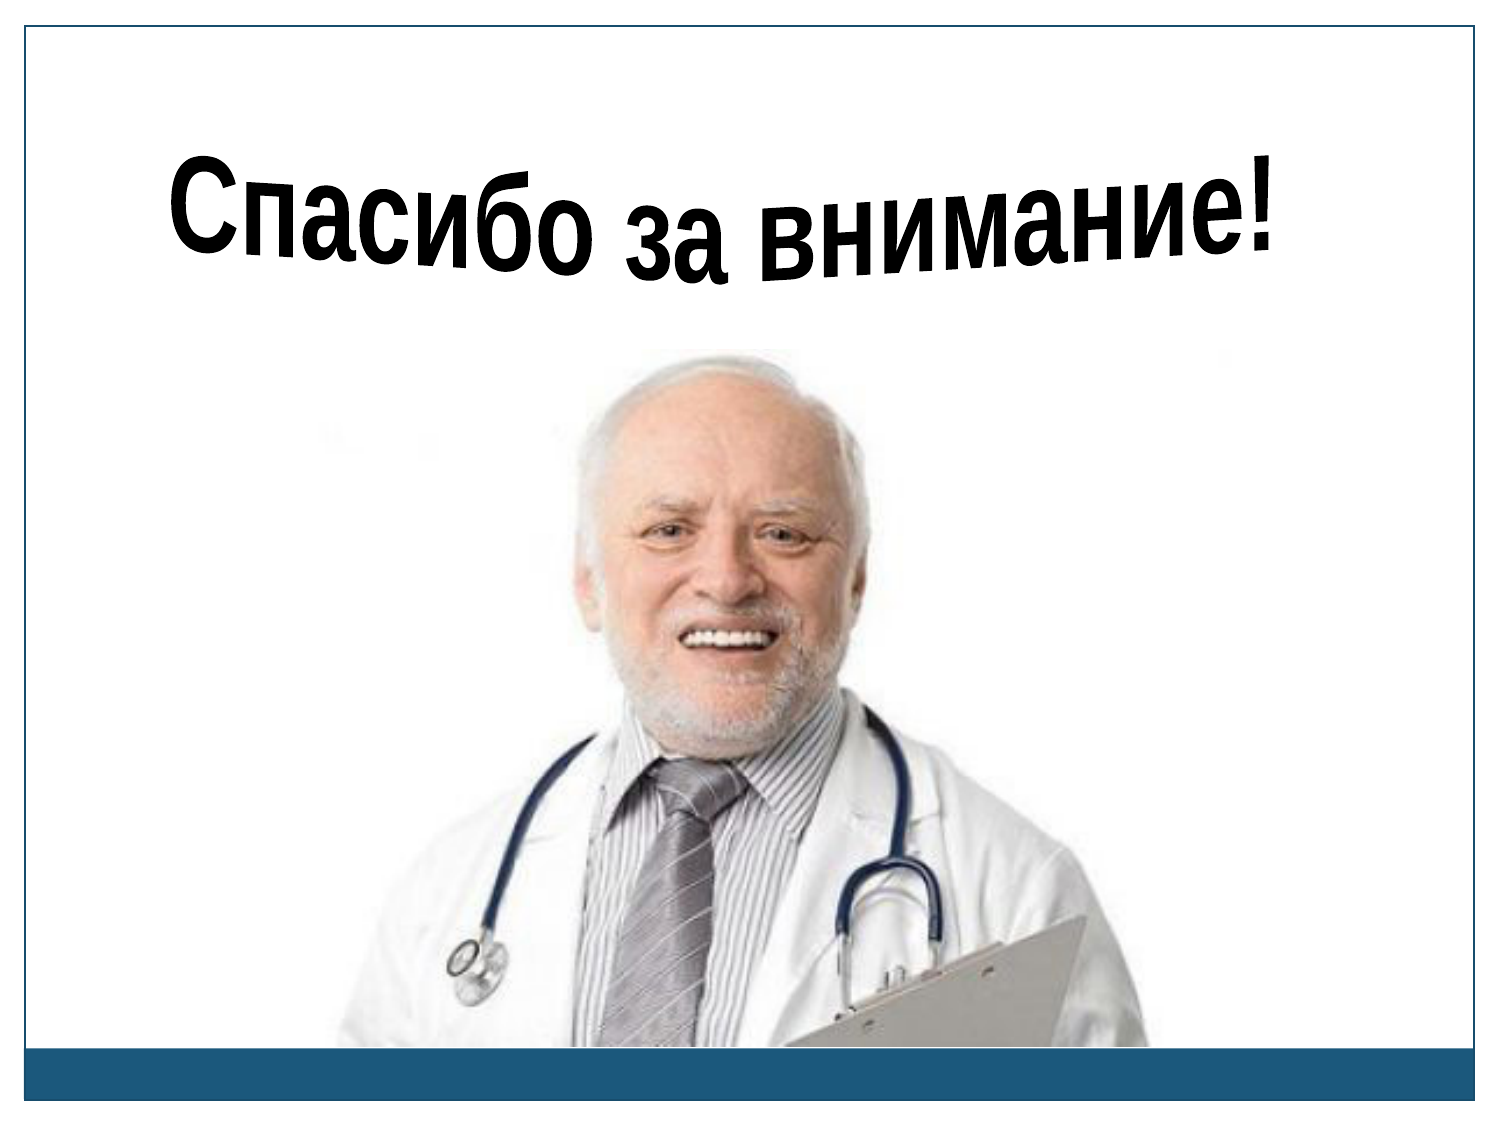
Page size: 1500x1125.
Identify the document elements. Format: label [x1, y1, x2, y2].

picture [29, 349, 1424, 1048]
